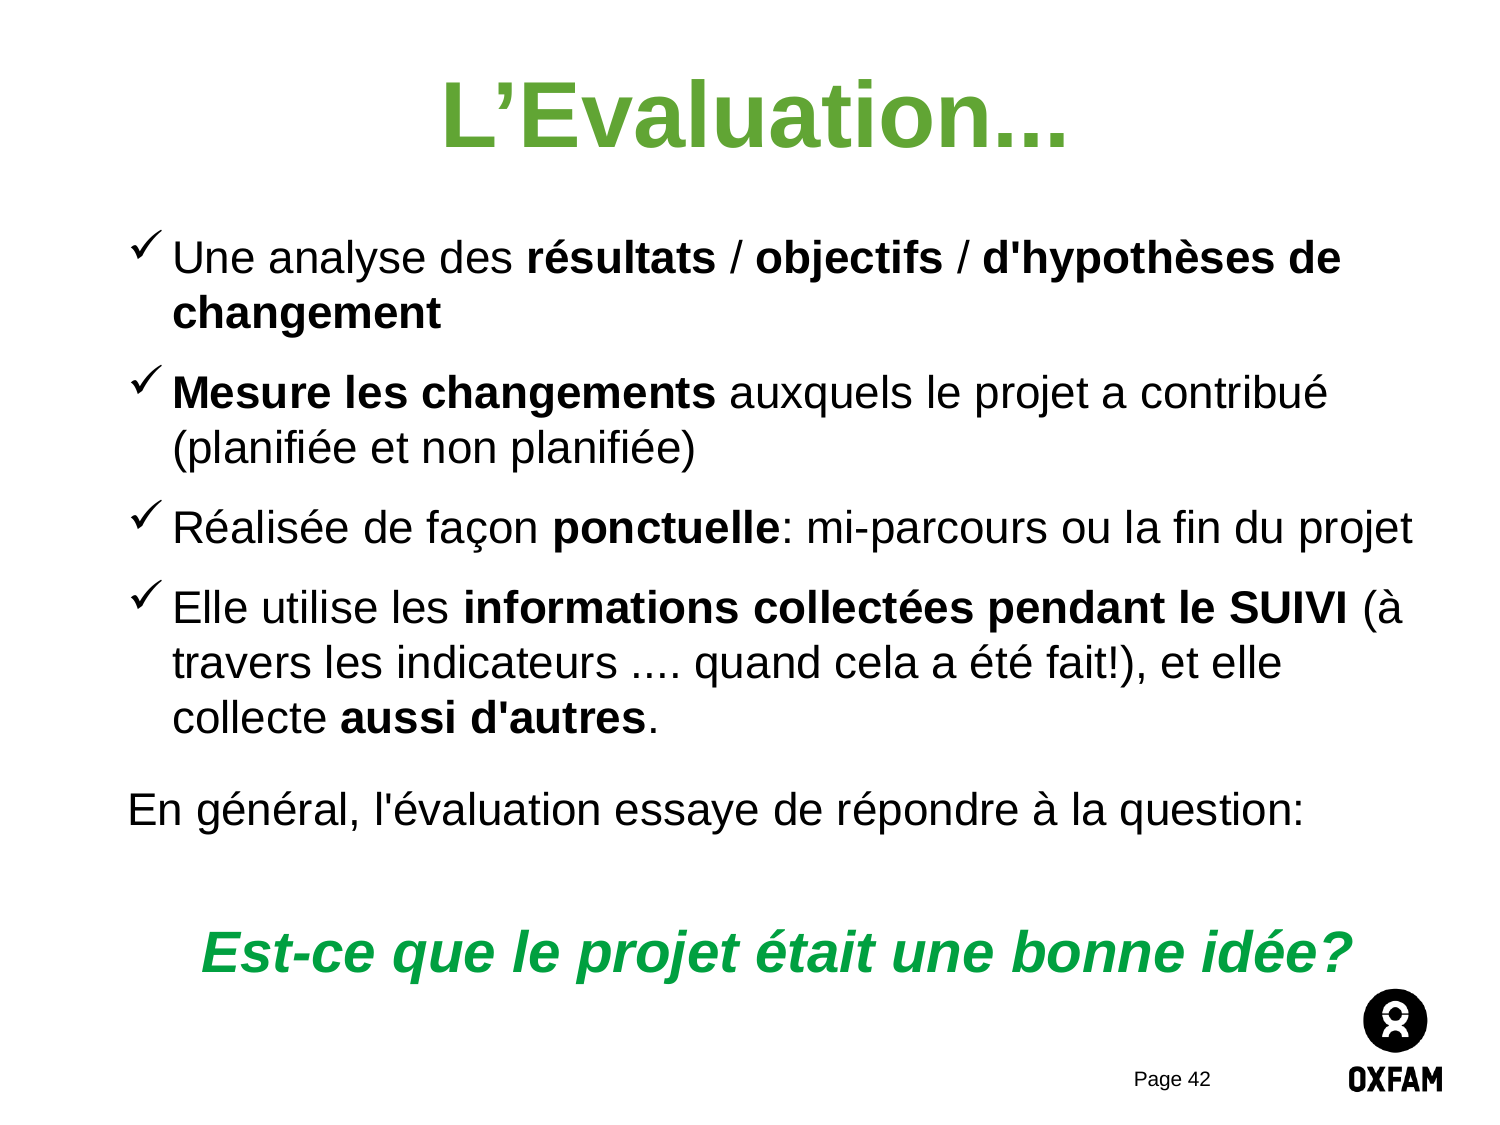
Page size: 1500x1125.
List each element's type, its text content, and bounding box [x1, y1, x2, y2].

picture [1345, 985, 1445, 1095]
text_box L’Evaluation... [112, 66, 1400, 173]
text_box Une analyse des résultats / objectifs / d'hypothèses de changement Mesure les changements auxquels le projet a contribué (planifiée et non planifiée) Réalisée de façon ponctuelle: mi-parcours ou la fin du projet Elle utilise les informations collectées pendant le SUIVI (à travers les indicateurs .... quand cela a été fait!), et elle collecte aussi d'autres. En général, l'évaluation essaye de répondre à la question: Est-ce que le projet était une bonne idée? [112, 220, 1444, 976]
